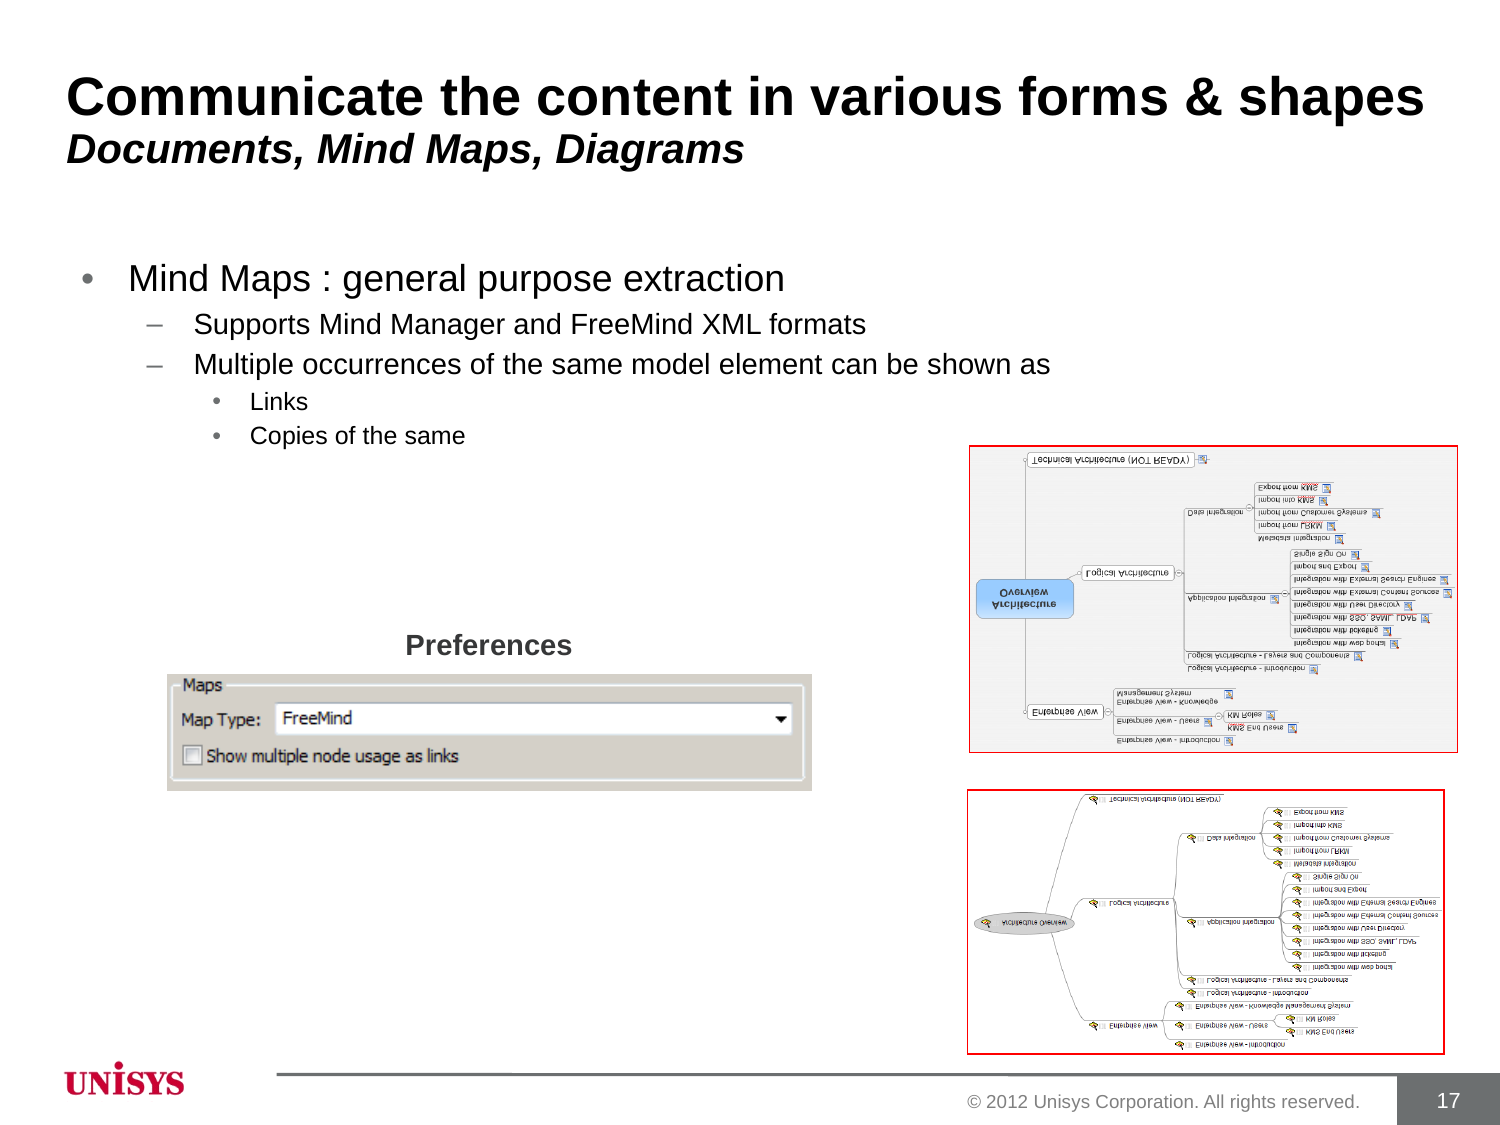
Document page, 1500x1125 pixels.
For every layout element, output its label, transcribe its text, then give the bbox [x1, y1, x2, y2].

title Communicate the content in various forms & shapes Documents, Mind Maps, Diagrams [66, 33, 1435, 208]
picture [41, 1049, 205, 1102]
picture [969, 446, 1458, 753]
picture [167, 674, 812, 791]
picture [967, 790, 1444, 1054]
text_box Preferences [390, 621, 588, 670]
text_box Mind Maps : general purpose extraction Supports Mind Manager and FreeMind XML formats Multiple occurrences of the same model element can be shown as Links Copies of the same [66, 250, 1435, 1020]
